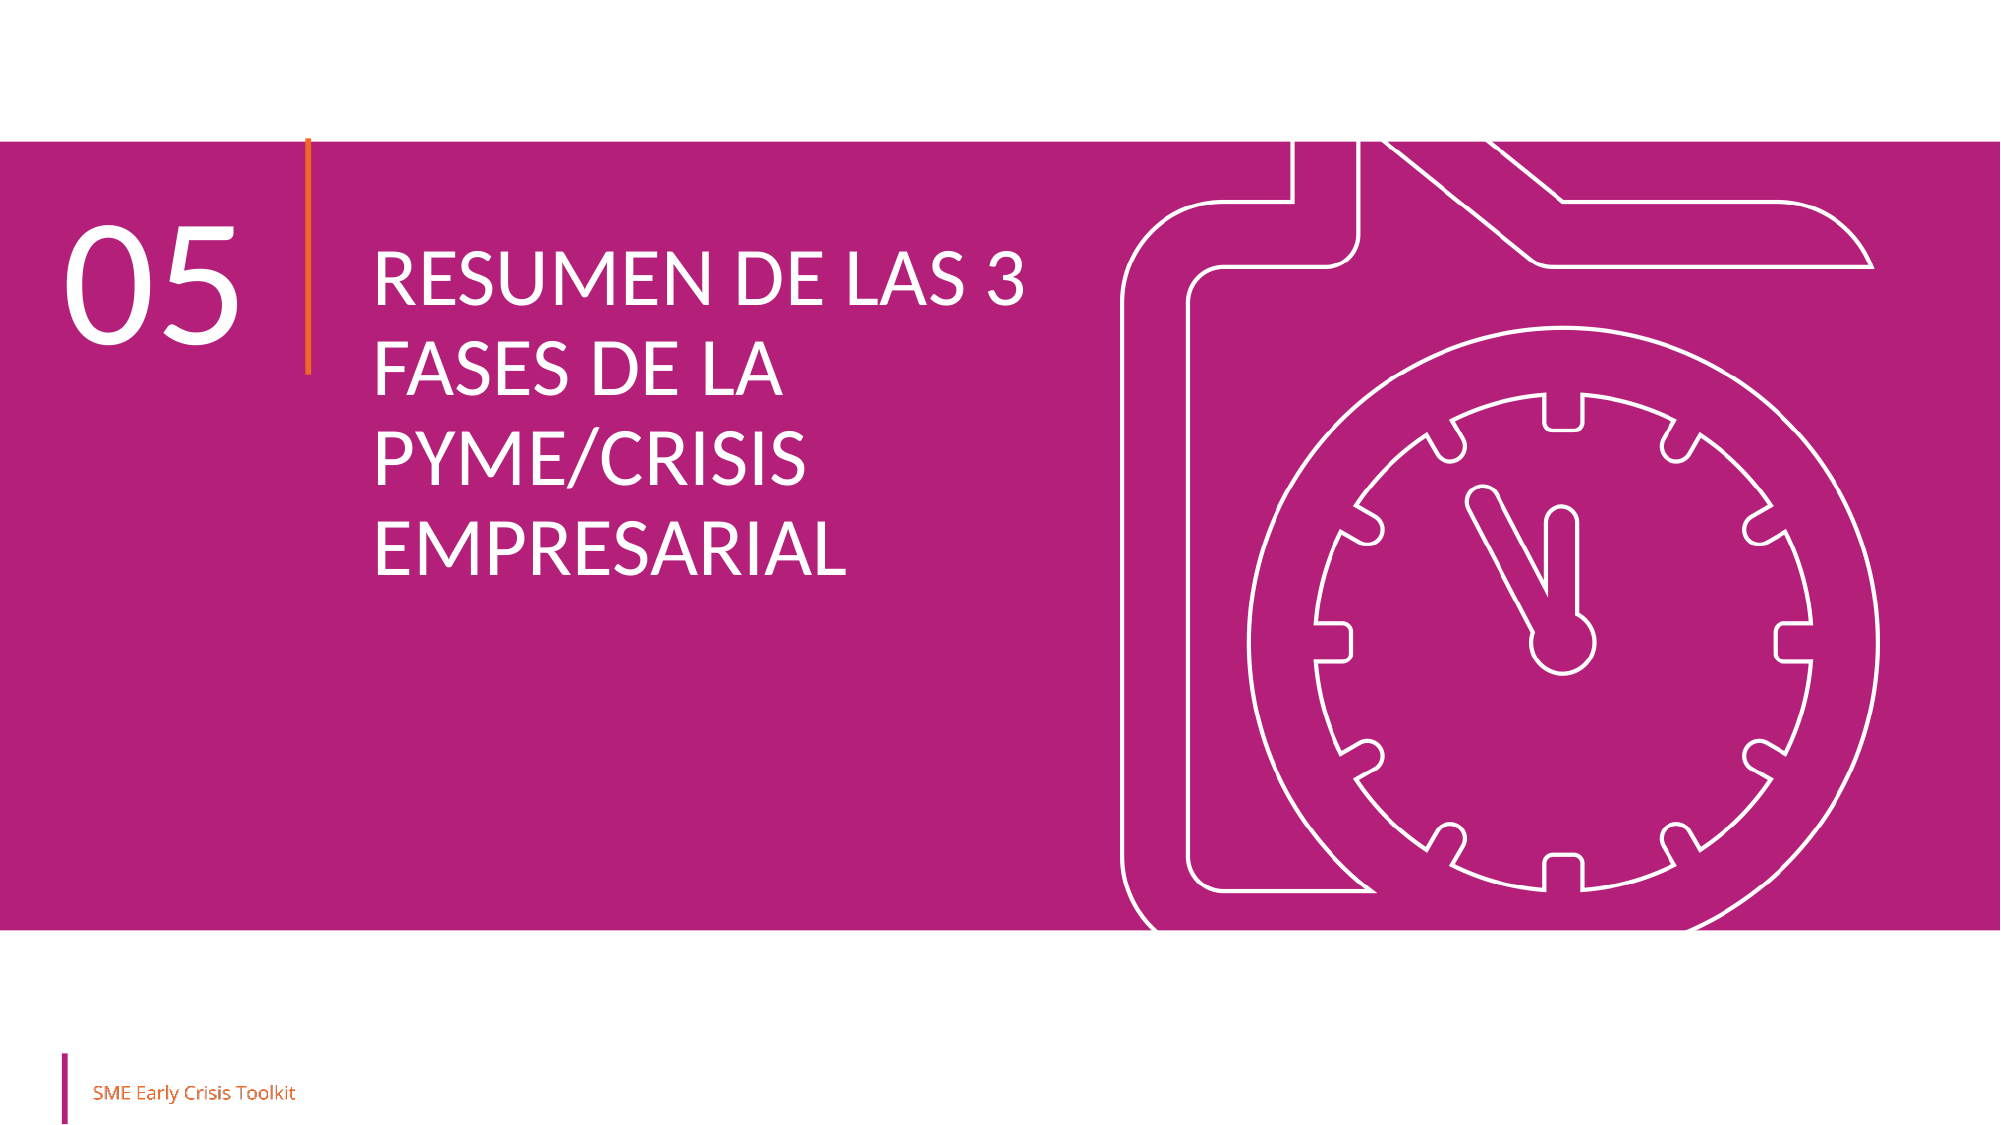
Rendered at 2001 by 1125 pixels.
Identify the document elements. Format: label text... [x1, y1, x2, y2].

list RESUMEN DE LAS 3 FASES DE LA PYME/CRISIS EMPRESARIAL [357, 226, 1173, 788]
picture [83, 1080, 295, 1104]
picture [962, 141, 1953, 931]
list 05 [0, 178, 264, 274]
